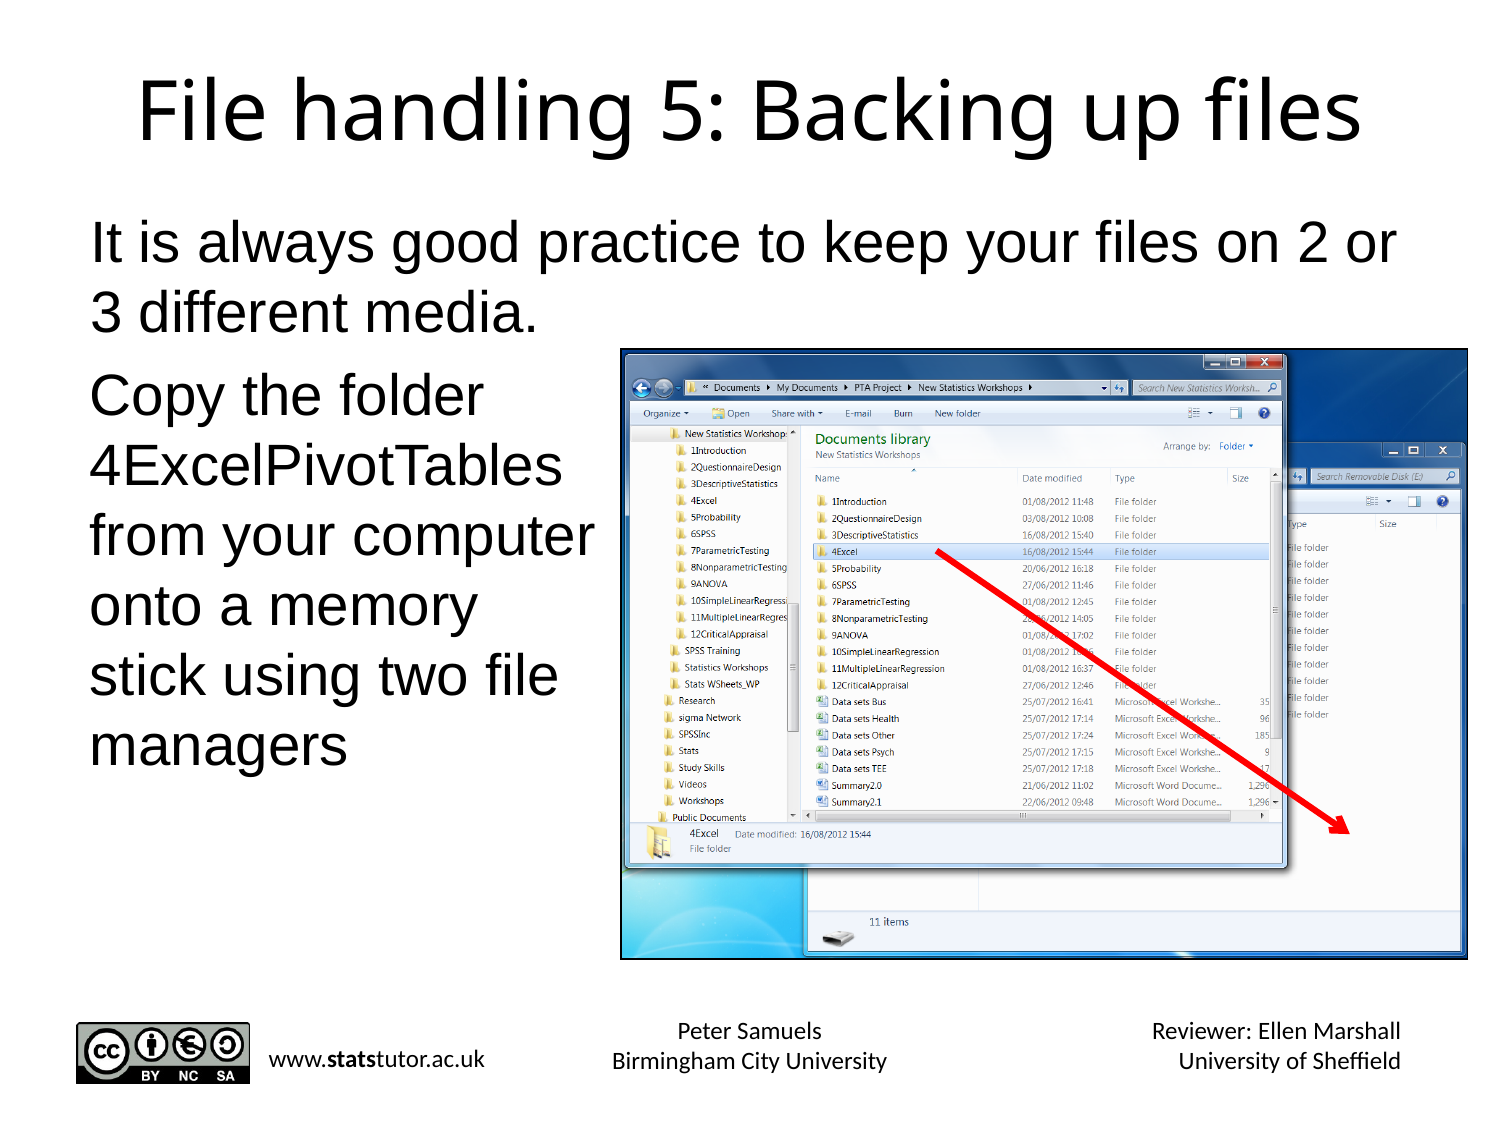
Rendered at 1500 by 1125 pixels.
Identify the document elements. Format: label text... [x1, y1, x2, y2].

list It is always good practice to keep your files on 2 or 3 different media. [75, 196, 1425, 349]
text_box Reviewer: Ellen Marshall University of Sheffield [1038, 1007, 1417, 1083]
text_box Copy the folder 4ExcelPivotTables from your computer onto a memory stick using two file managers [74, 349, 620, 785]
picture [621, 349, 1468, 959]
text_box Peter Samuels Birmingham City University [549, 1007, 951, 1083]
title File handling 5: Backing up files [75, 30, 1425, 196]
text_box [936, 550, 1351, 835]
picture [76, 1022, 251, 1084]
text_box www.statstutor.ac.uk [254, 1035, 550, 1080]
